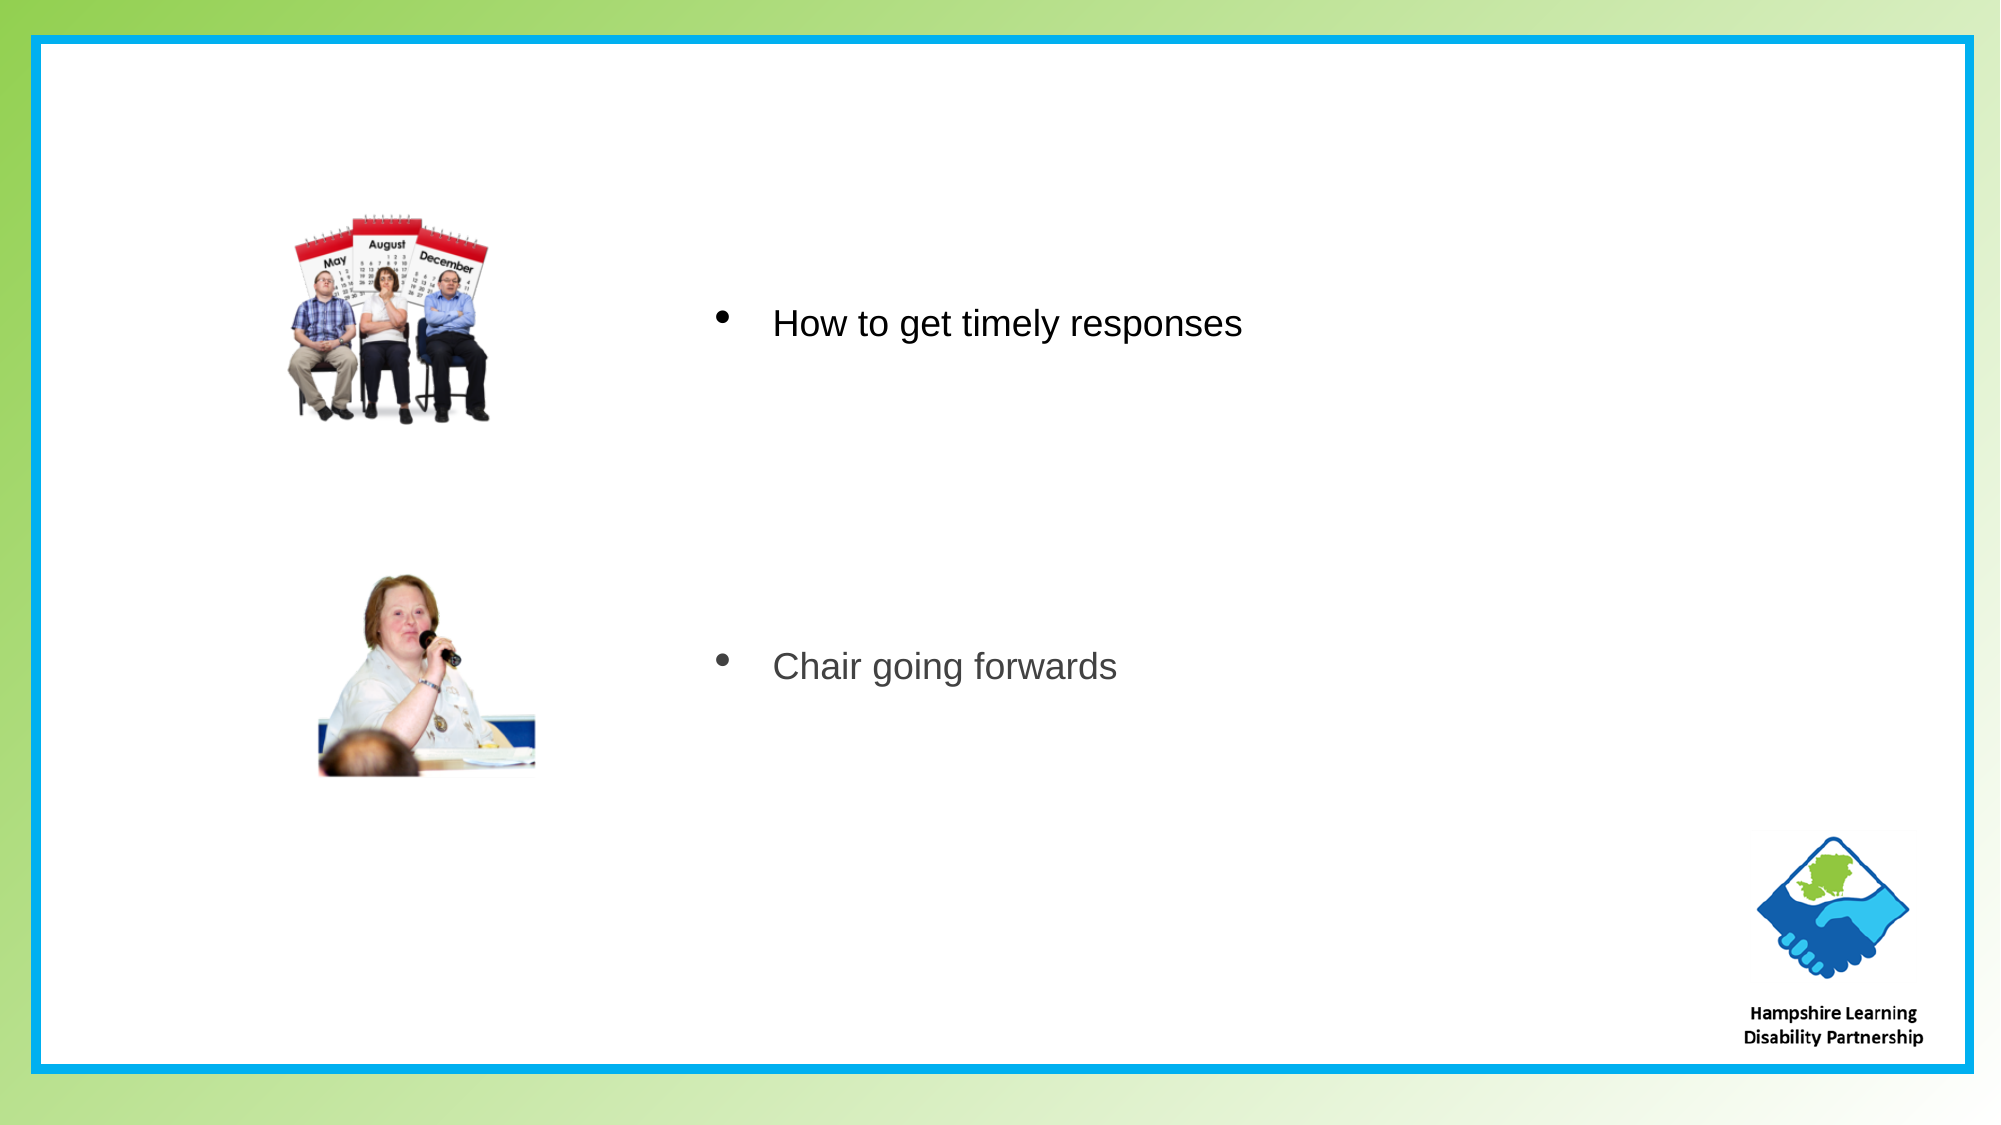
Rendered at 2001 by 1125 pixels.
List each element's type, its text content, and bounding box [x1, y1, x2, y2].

picture [313, 562, 540, 788]
picture [1703, 830, 1964, 1061]
text_box How to get timely responses Chair going forwards [701, 55, 1729, 900]
text_box [35, 38, 1970, 1070]
picture [282, 211, 497, 426]
